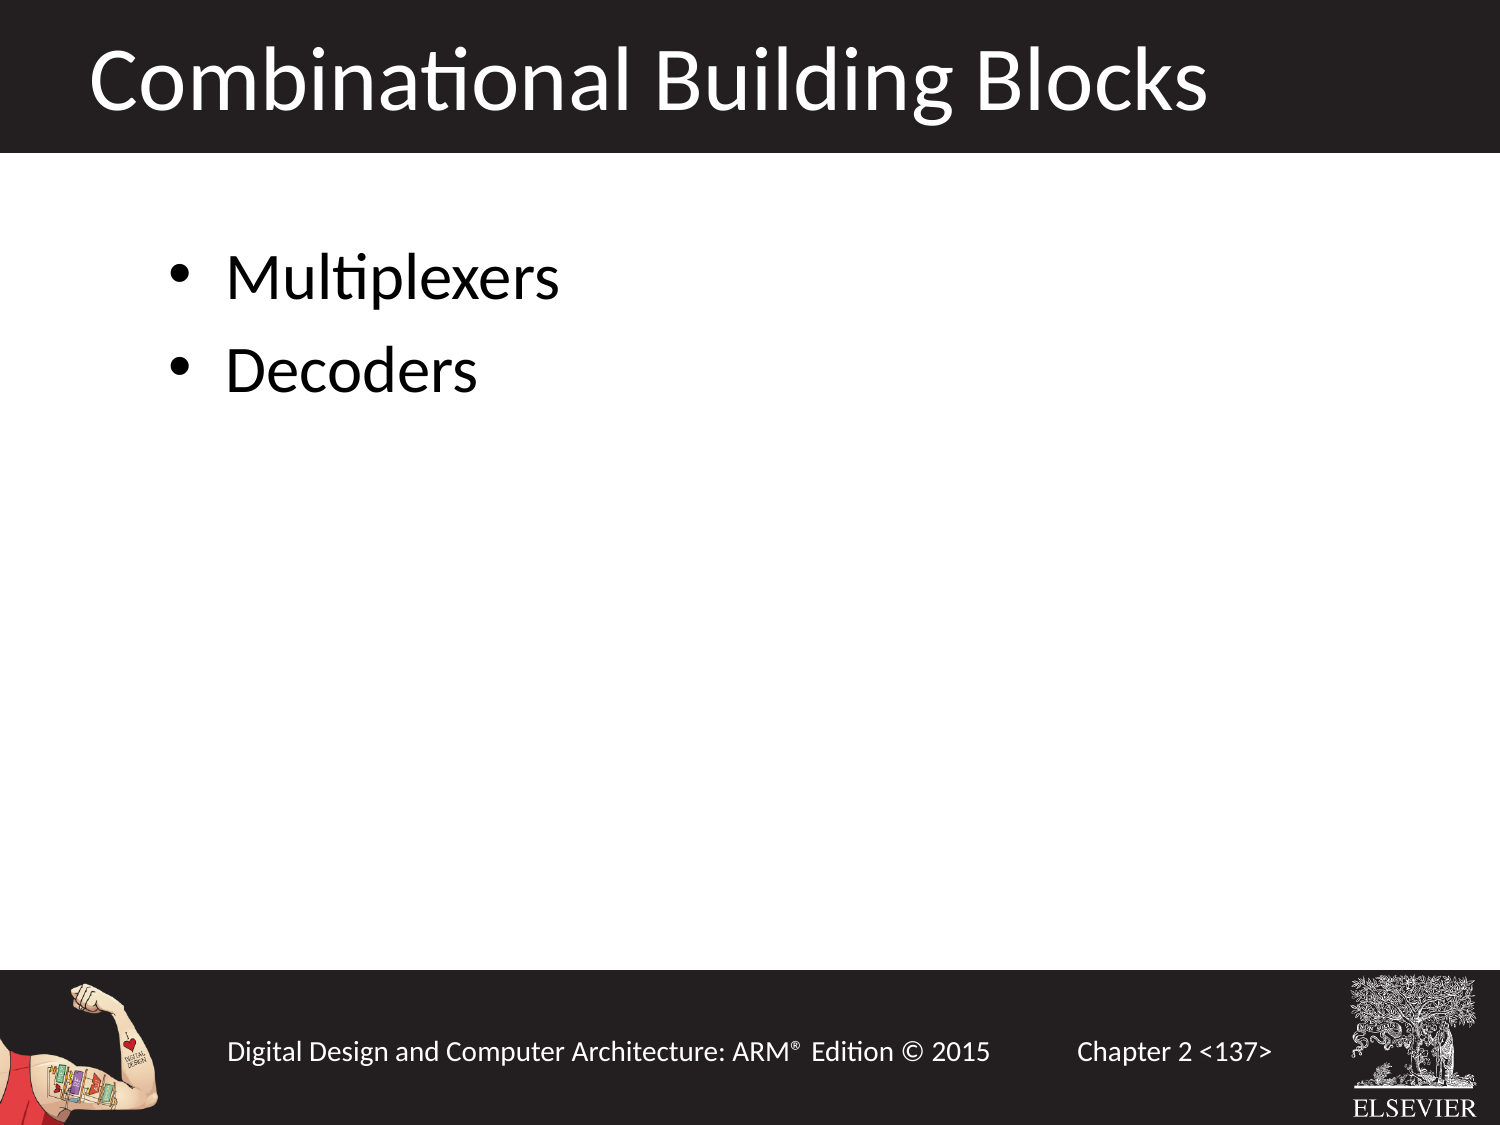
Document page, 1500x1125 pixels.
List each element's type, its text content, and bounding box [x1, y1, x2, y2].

list Multiplexers Decoders [153, 224, 1413, 968]
text_box Combinational Building Blocks [75, 11, 1375, 136]
picture [1350, 974, 1477, 1117]
picture [0, 979, 163, 1125]
